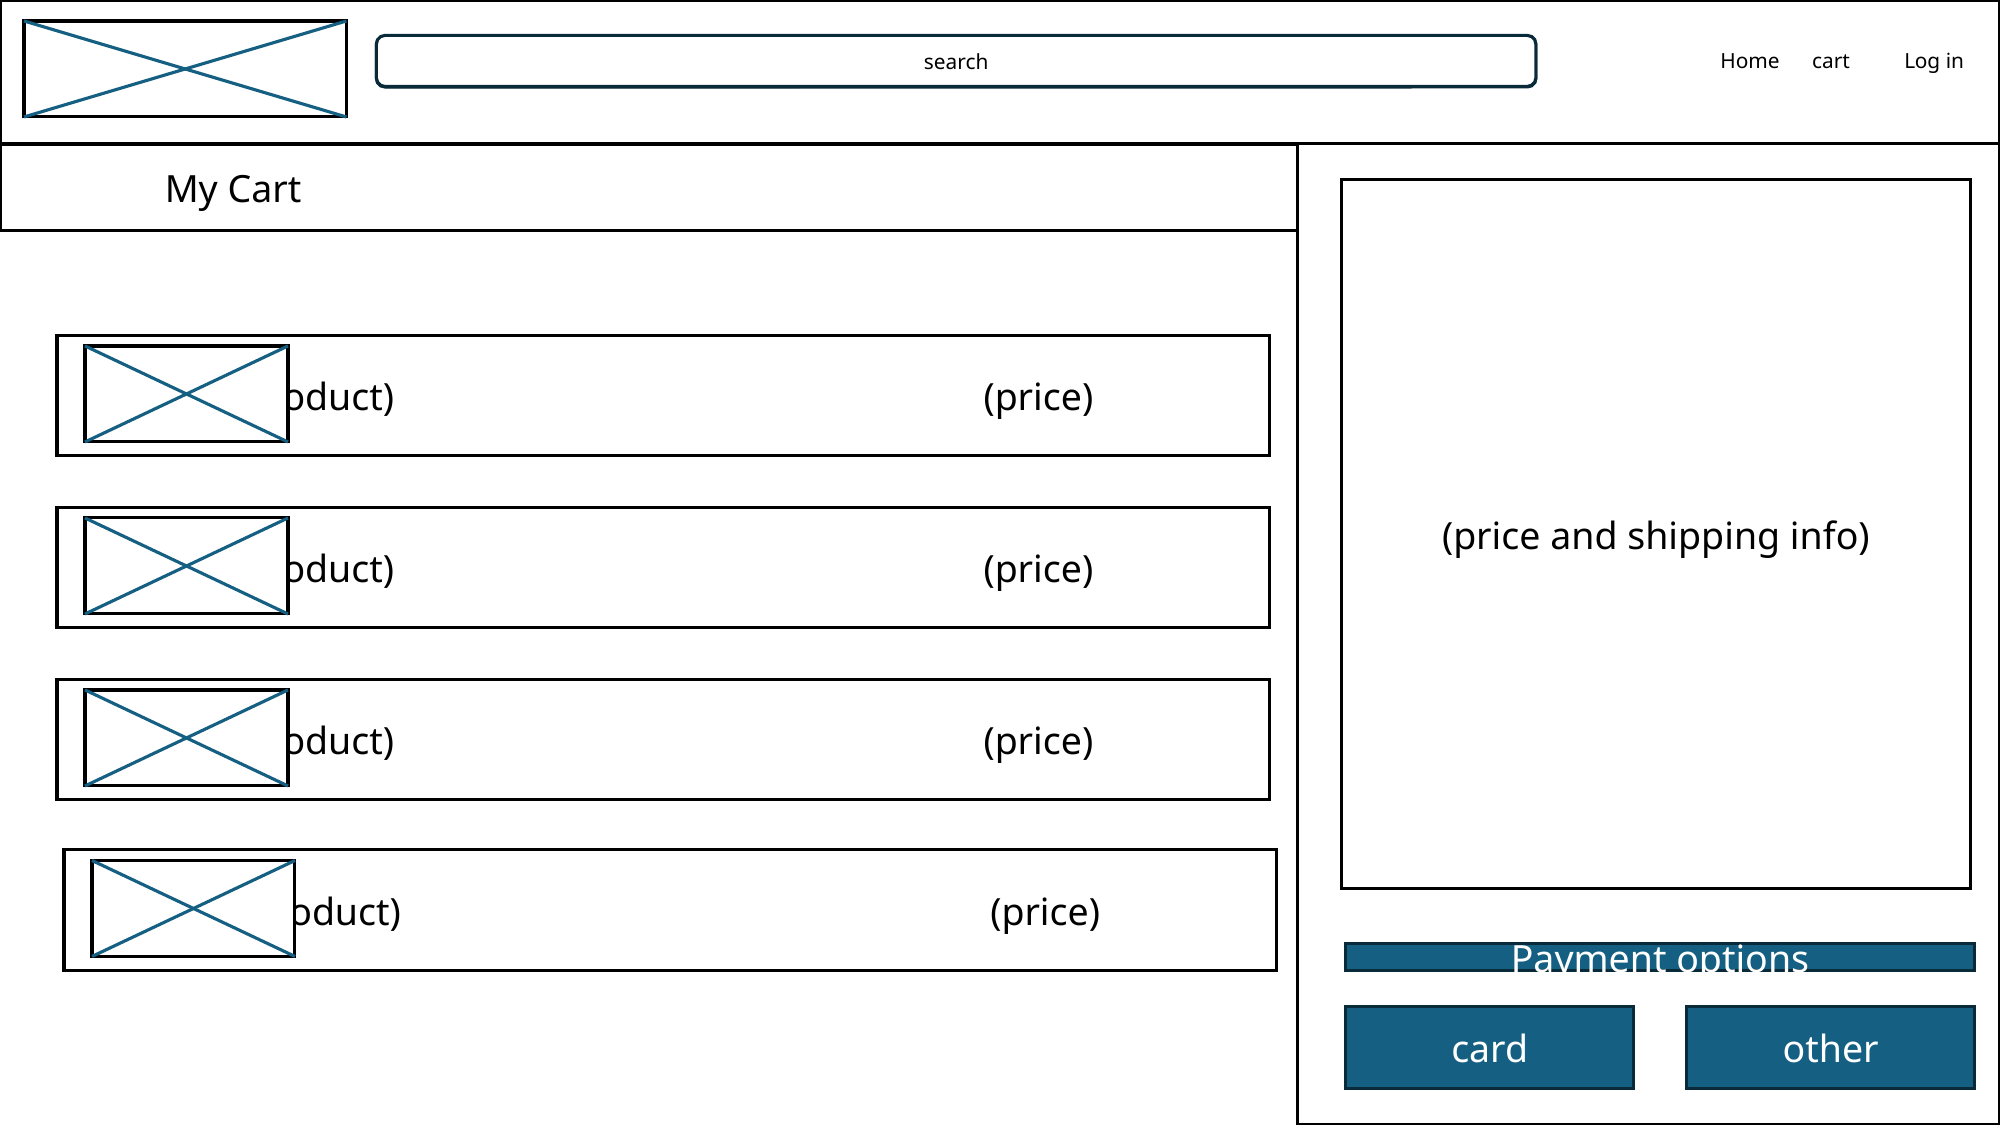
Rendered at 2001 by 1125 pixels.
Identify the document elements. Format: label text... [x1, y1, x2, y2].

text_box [84, 689, 289, 787]
text_box other [1685, 1005, 1976, 1090]
text_box search [374, 33, 1538, 89]
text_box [91, 859, 296, 957]
text_box [0, 0, 2000, 143]
text_box Home [1705, 40, 1795, 81]
text_box (product) (price) [55, 334, 1271, 457]
text_box My Cart [0, 143, 1299, 232]
text_box (product) (price) [55, 678, 1271, 801]
text_box cart [1797, 40, 1865, 81]
text_box Payment options [1344, 942, 1976, 972]
text_box Log in [1889, 40, 1979, 81]
text_box card [1344, 1005, 1635, 1090]
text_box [84, 345, 289, 443]
text_box (product) (price) [62, 848, 1278, 972]
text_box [23, 20, 347, 118]
text_box [1296, 142, 2000, 1125]
text_box (product) (price) [55, 506, 1271, 629]
text_box (price and shipping info) [1340, 178, 1972, 890]
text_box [84, 517, 289, 615]
